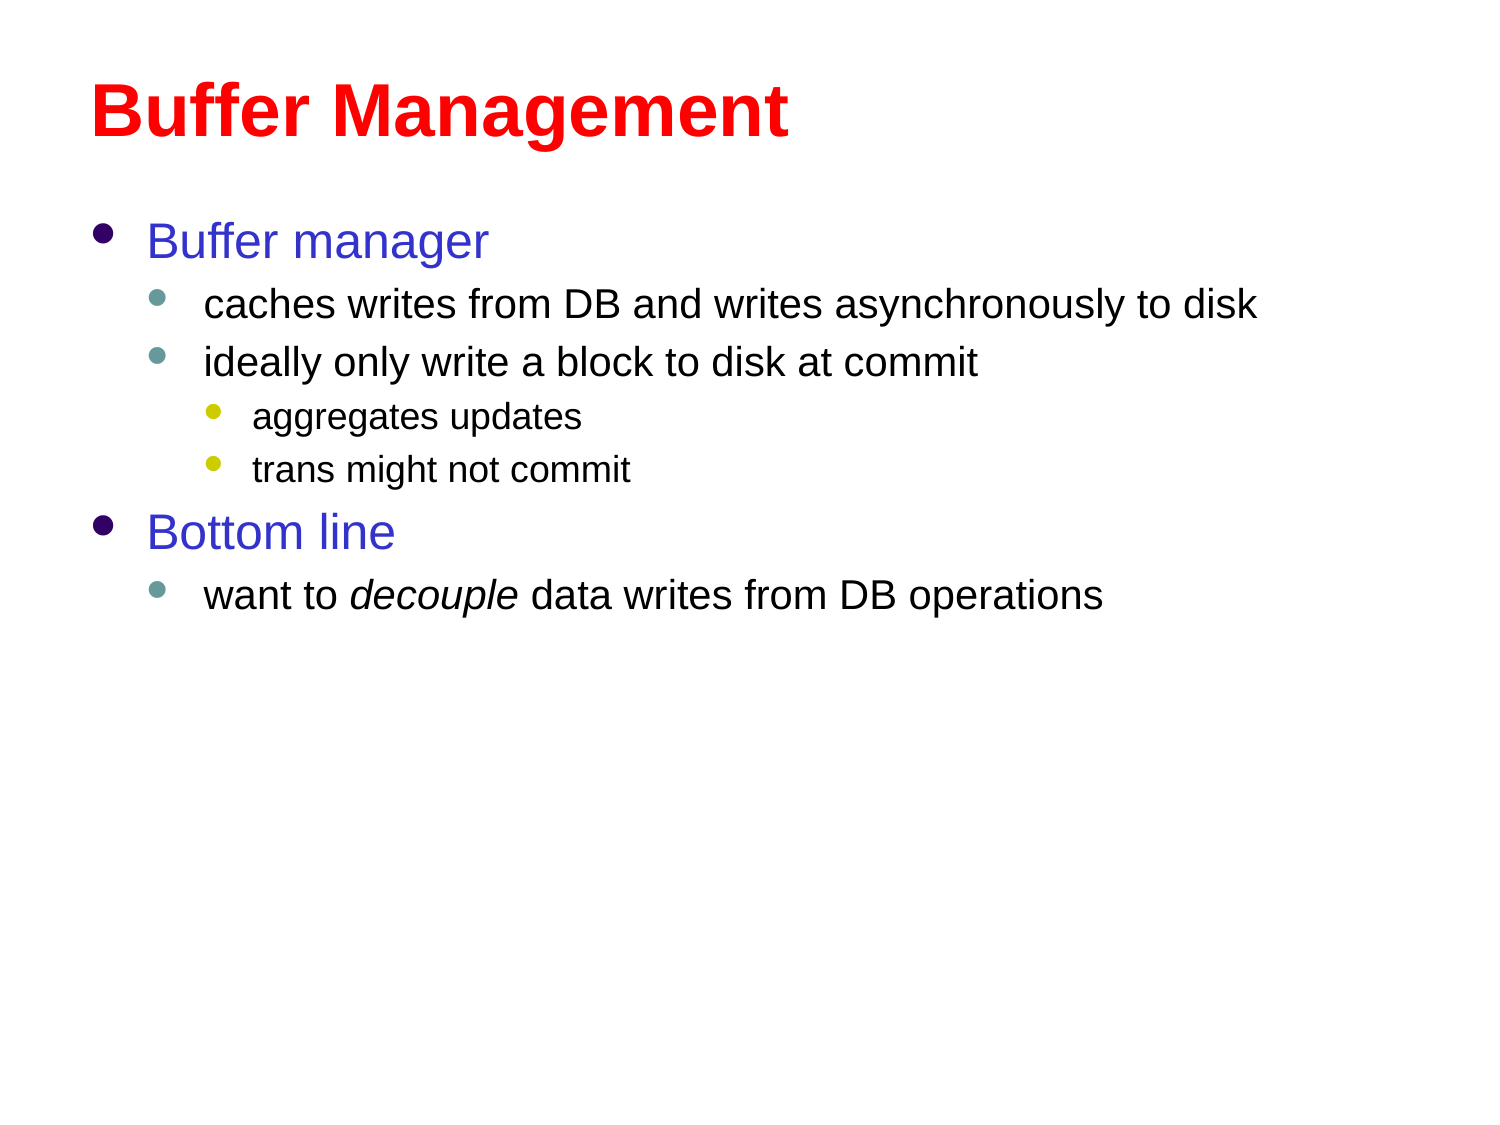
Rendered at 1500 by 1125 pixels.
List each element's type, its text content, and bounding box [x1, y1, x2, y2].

list Buffer manager caches writes from DB and writes asynchronously to disk ideally only write a block to disk at commit aggregates updates trans might not commit Bottom line want to decouple data writes from DB operations [74, 200, 1426, 863]
title Buffer Management [74, 19, 1313, 160]
